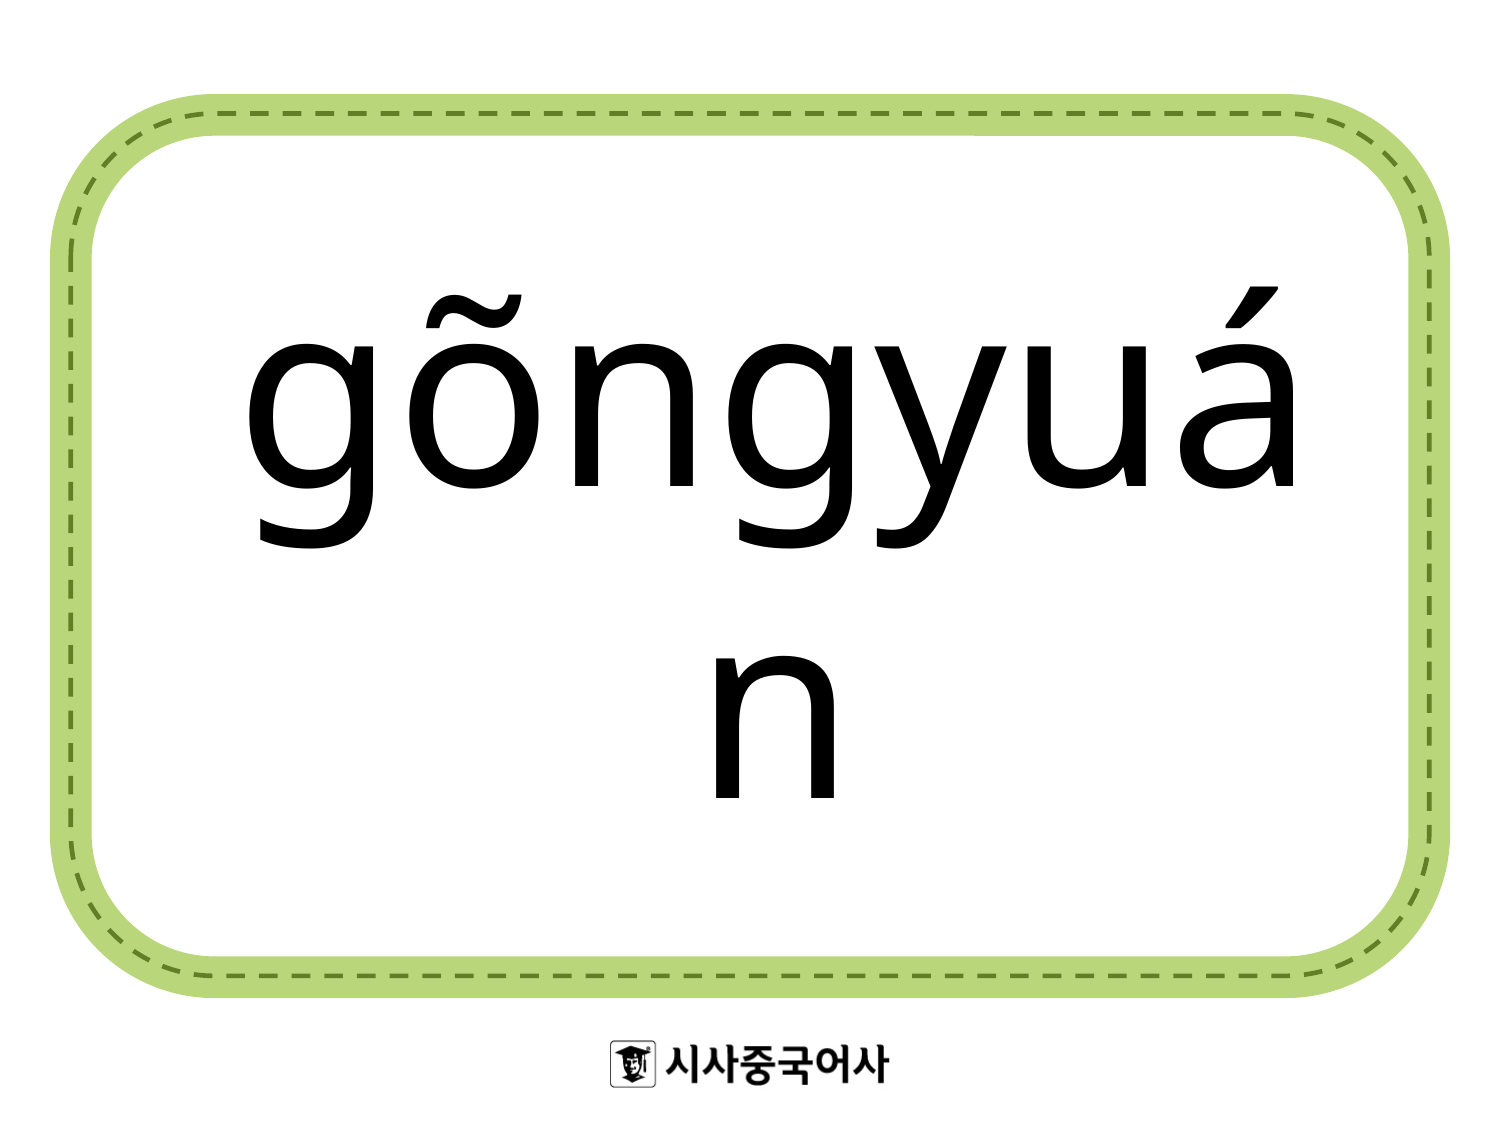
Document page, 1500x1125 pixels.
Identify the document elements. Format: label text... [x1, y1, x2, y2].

text_box gõngyuán [171, 207, 1380, 870]
picture [602, 1034, 898, 1094]
